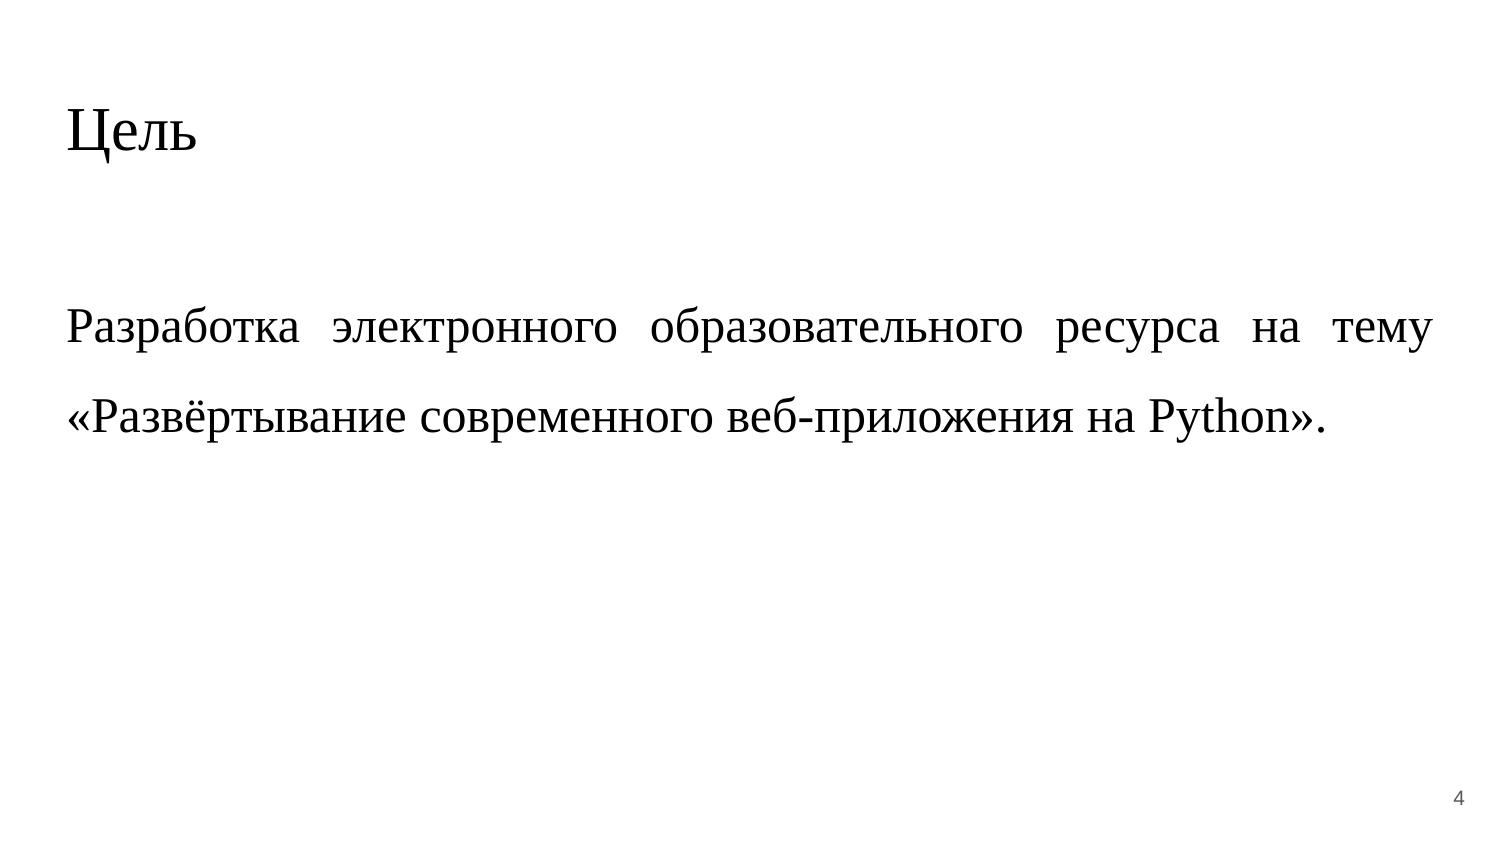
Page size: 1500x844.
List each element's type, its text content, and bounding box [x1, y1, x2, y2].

slide_number 4 [1389, 764, 1480, 830]
title Цель [51, 72, 1449, 167]
list Разработка электронного образовательного ресурса на тему «Развёртывание современного веб-приложения на Python». [51, 247, 1449, 808]
